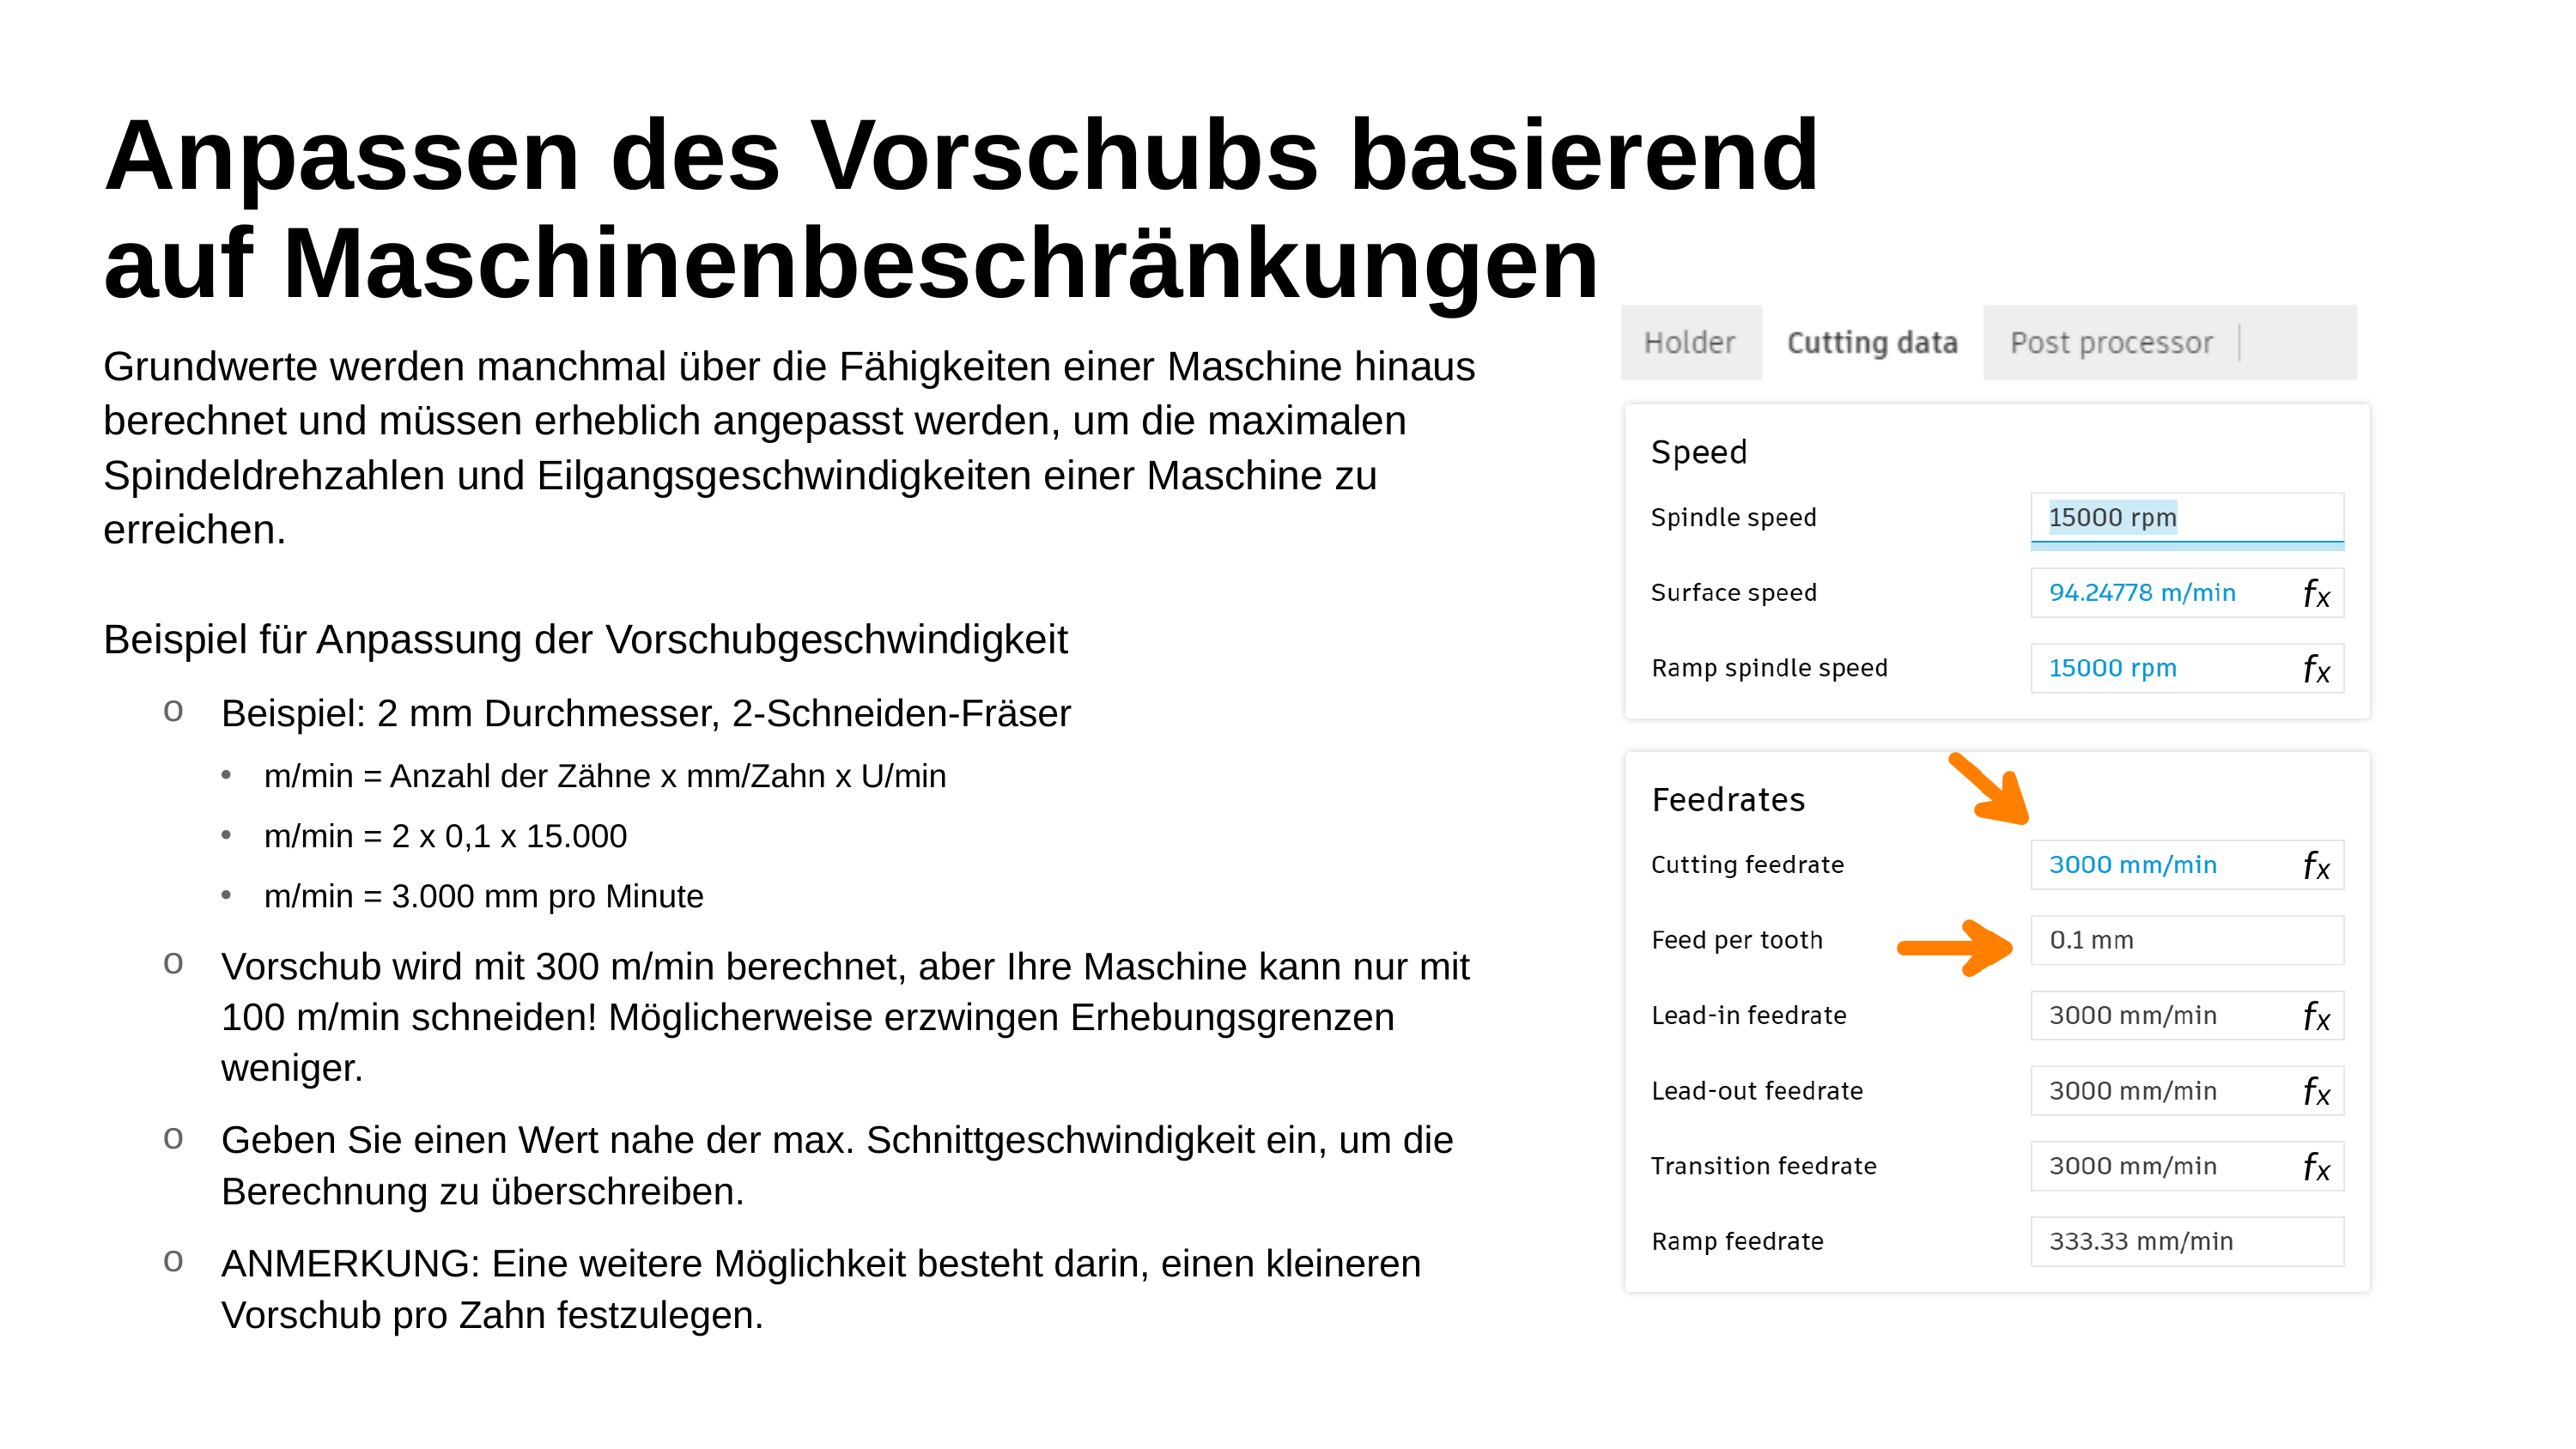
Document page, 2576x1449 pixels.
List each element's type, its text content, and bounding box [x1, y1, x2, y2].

list Grundwerte werden manchmal über die Fähigkeiten einer Maschine hinaus berechnet und müssen erheblich angepasst werden, um die maximalen Spindeldrehzahlen und Eilgangsgeschwindigkeiten einer Maschine zu erreichen. Beispiel für Anpassung der Vorschubgeschwindigkeit Beispiel: 2 mm Durchmesser, 2-Schneiden-Fräser m/min = Anzahl der Zähne x mm/Zahn x U/min m/min = 2 x 0,1 x 15.000 m/min = 3.000 mm pro Minute Vorschub wird mit 300 m/min berechnet, aber Ihre Maschine kann nur mit 100 m/min schneiden! Möglicherweise erzwingen Erhebungsgrenzen weniger. Geben Sie einen Wert nahe der max. Schnittgeschwindigkeit ein, um die Berechnung zu überschreiben. ANMERKUNG: Eine weitere Möglichkeit besteht darin, einen kleineren Vorschub pro Zahn festzulegen. [103, 334, 1514, 1346]
title Anpassen des Vorschubs basierend auf Maschinenbeschränkungen [103, 103, 1978, 213]
picture [1609, 295, 2386, 1313]
